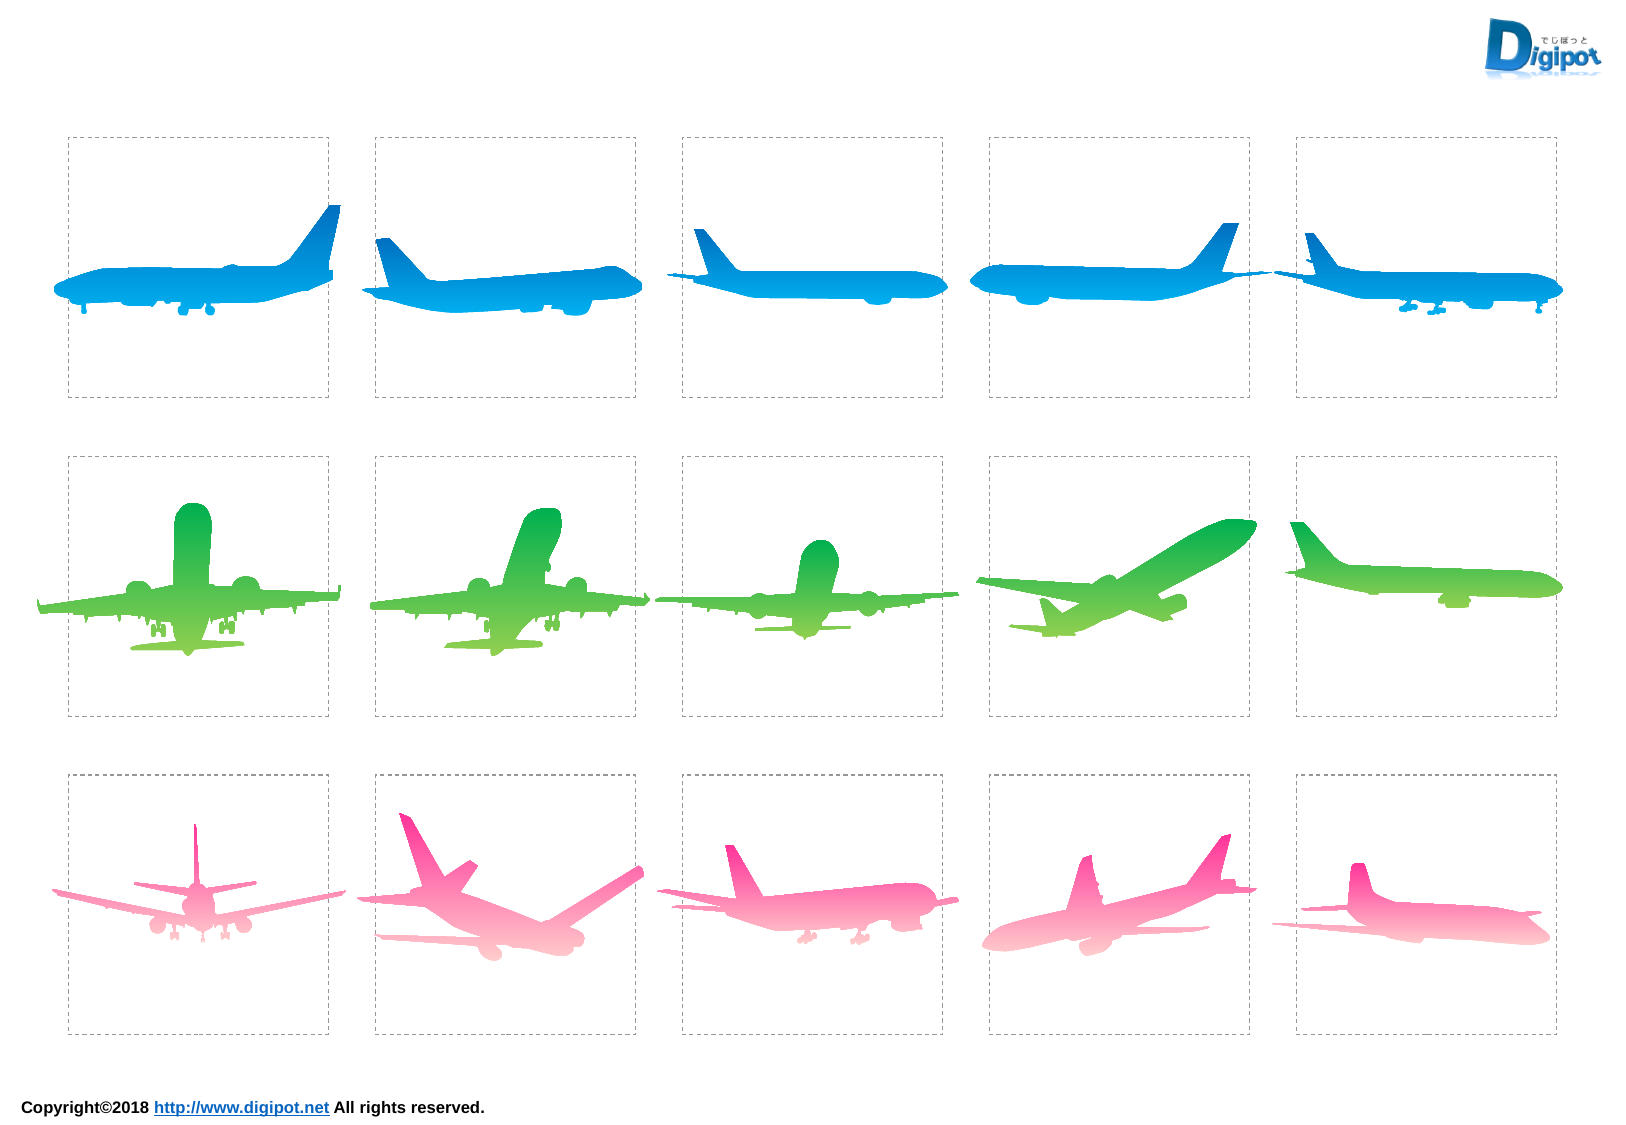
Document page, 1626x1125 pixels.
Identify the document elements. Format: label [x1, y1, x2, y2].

text_box [982, 834, 1257, 957]
text_box [657, 845, 960, 946]
text_box [1271, 862, 1550, 946]
text_box [1285, 521, 1564, 609]
text_box [655, 540, 960, 641]
text_box [54, 204, 341, 316]
text_box [369, 507, 651, 657]
text_box [970, 222, 1272, 305]
text_box [362, 237, 643, 316]
picture [1485, 18, 1602, 82]
text_box [667, 229, 948, 305]
text_box [356, 812, 645, 962]
text_box [37, 503, 341, 657]
text_box [1273, 233, 1564, 316]
text_box [52, 824, 347, 943]
text_box [976, 519, 1258, 639]
